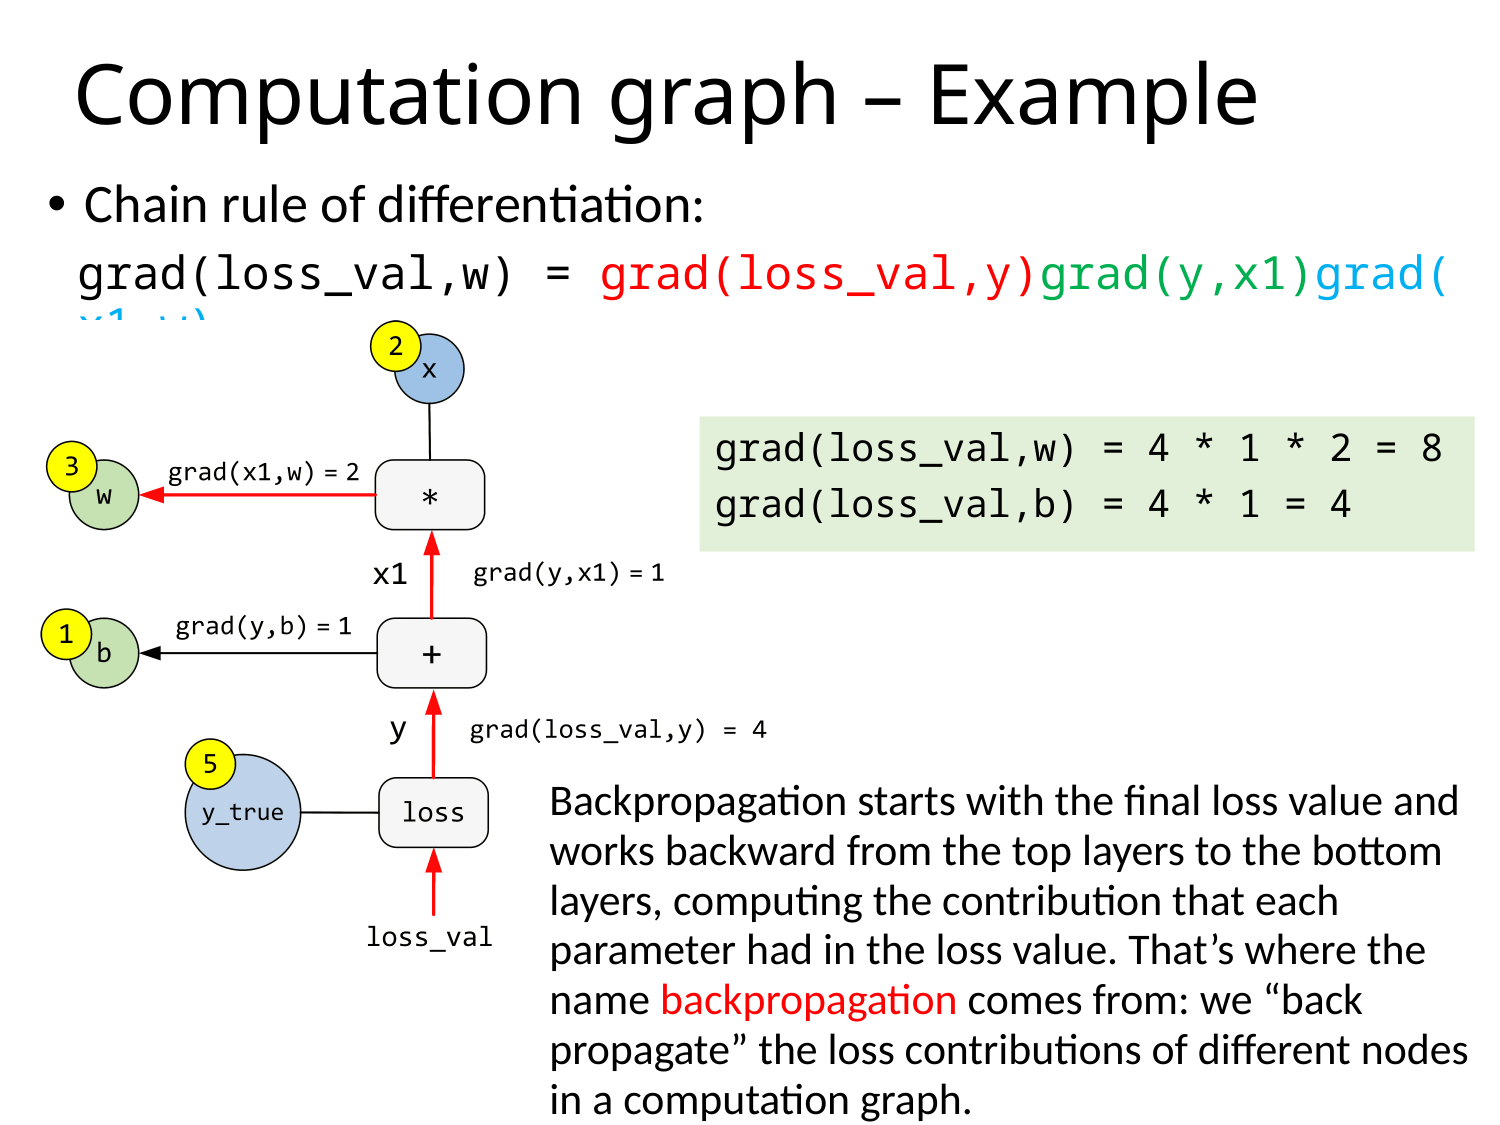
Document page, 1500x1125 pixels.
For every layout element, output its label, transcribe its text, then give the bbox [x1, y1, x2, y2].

list Chain rule of differentiation: grad(loss_val,w) = grad(loss_val,y)grad(y,x1)grad(x1,w) [32, 166, 1486, 397]
title Computation graph – Example [58, 37, 1486, 158]
text_box Backpropagation starts with the final loss value and works backward from the top layers to the bottom layers, computing the contribution that each parameter had in the loss value. That’s where the name backpropagation comes from: we “back propagate” the loss contributions of different nodes in a computation graph. [534, 767, 1500, 1119]
picture [40, 320, 781, 968]
text_box grad(loss_val,w) = 4 * 1 * 2 = 8 grad(loss_val,b) = 4 * 1 = 4 [781, 416, 1475, 552]
